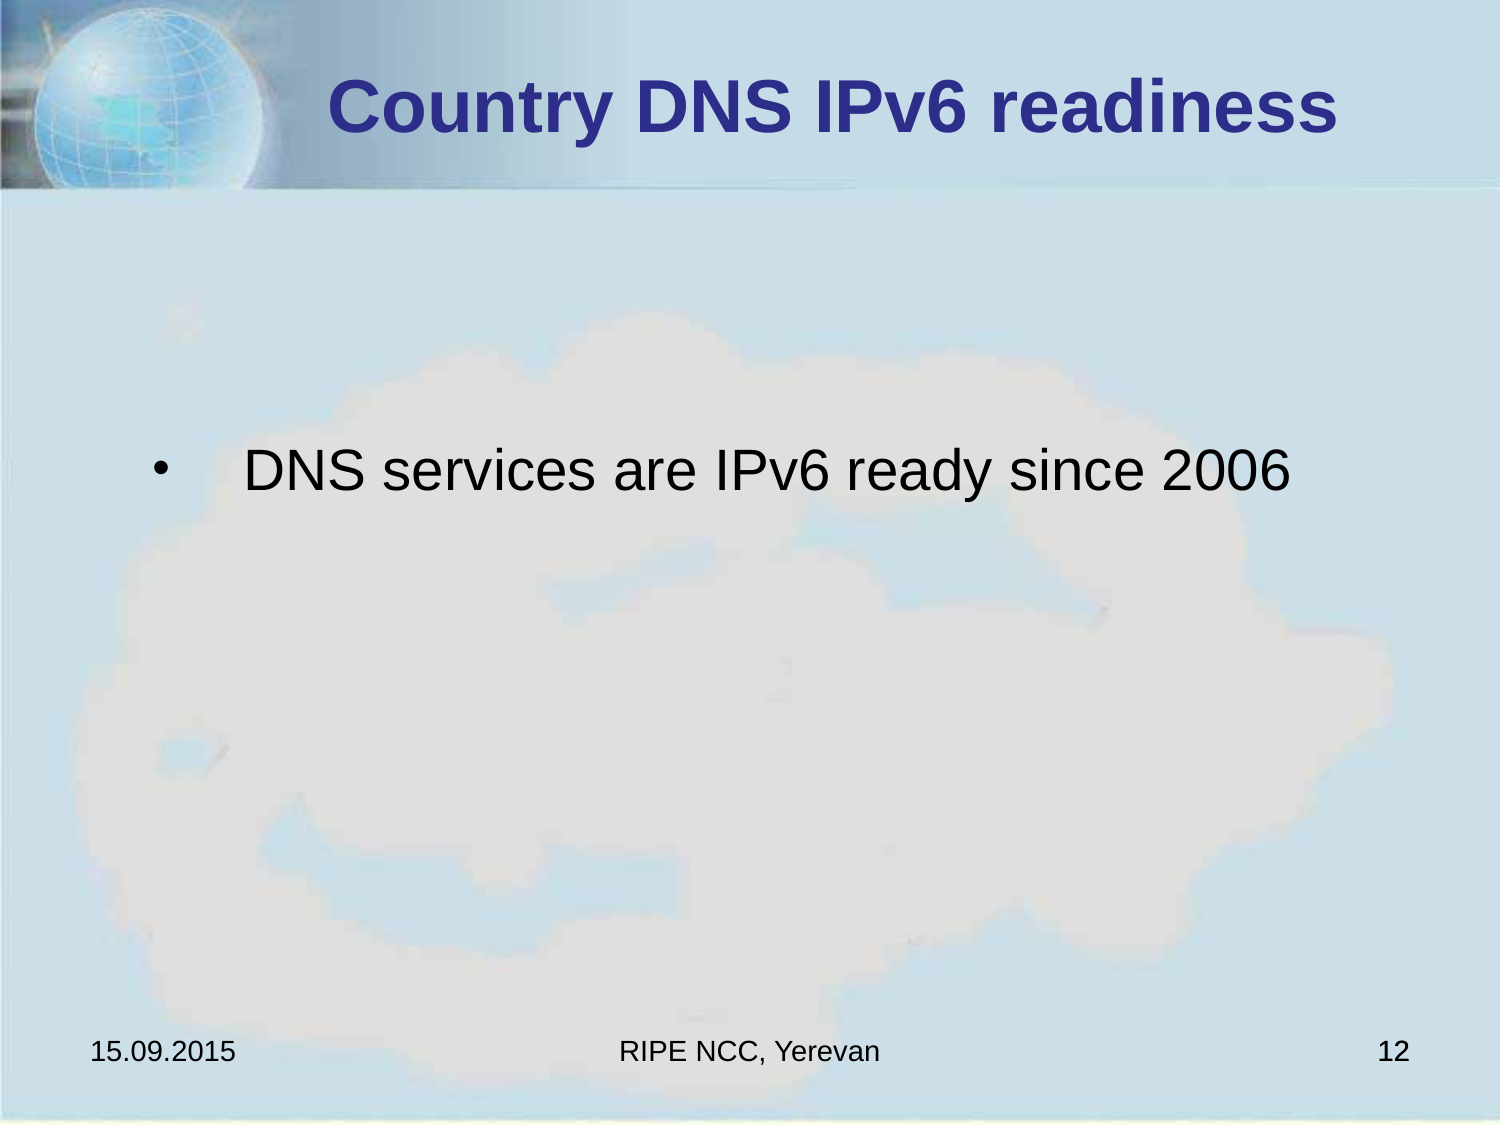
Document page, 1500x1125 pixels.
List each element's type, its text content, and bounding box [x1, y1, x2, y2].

footer RIPE NCC, Yerevan [512, 1024, 988, 1103]
text_box Country DNS IPv6 readiness [312, 49, 1400, 155]
picture [0, 0, 1500, 1125]
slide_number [74, 1024, 426, 1103]
slide_number 12 [1074, 1024, 1426, 1103]
text_box DNS services are IPv6 ready since 2006 [137, 424, 1450, 580]
